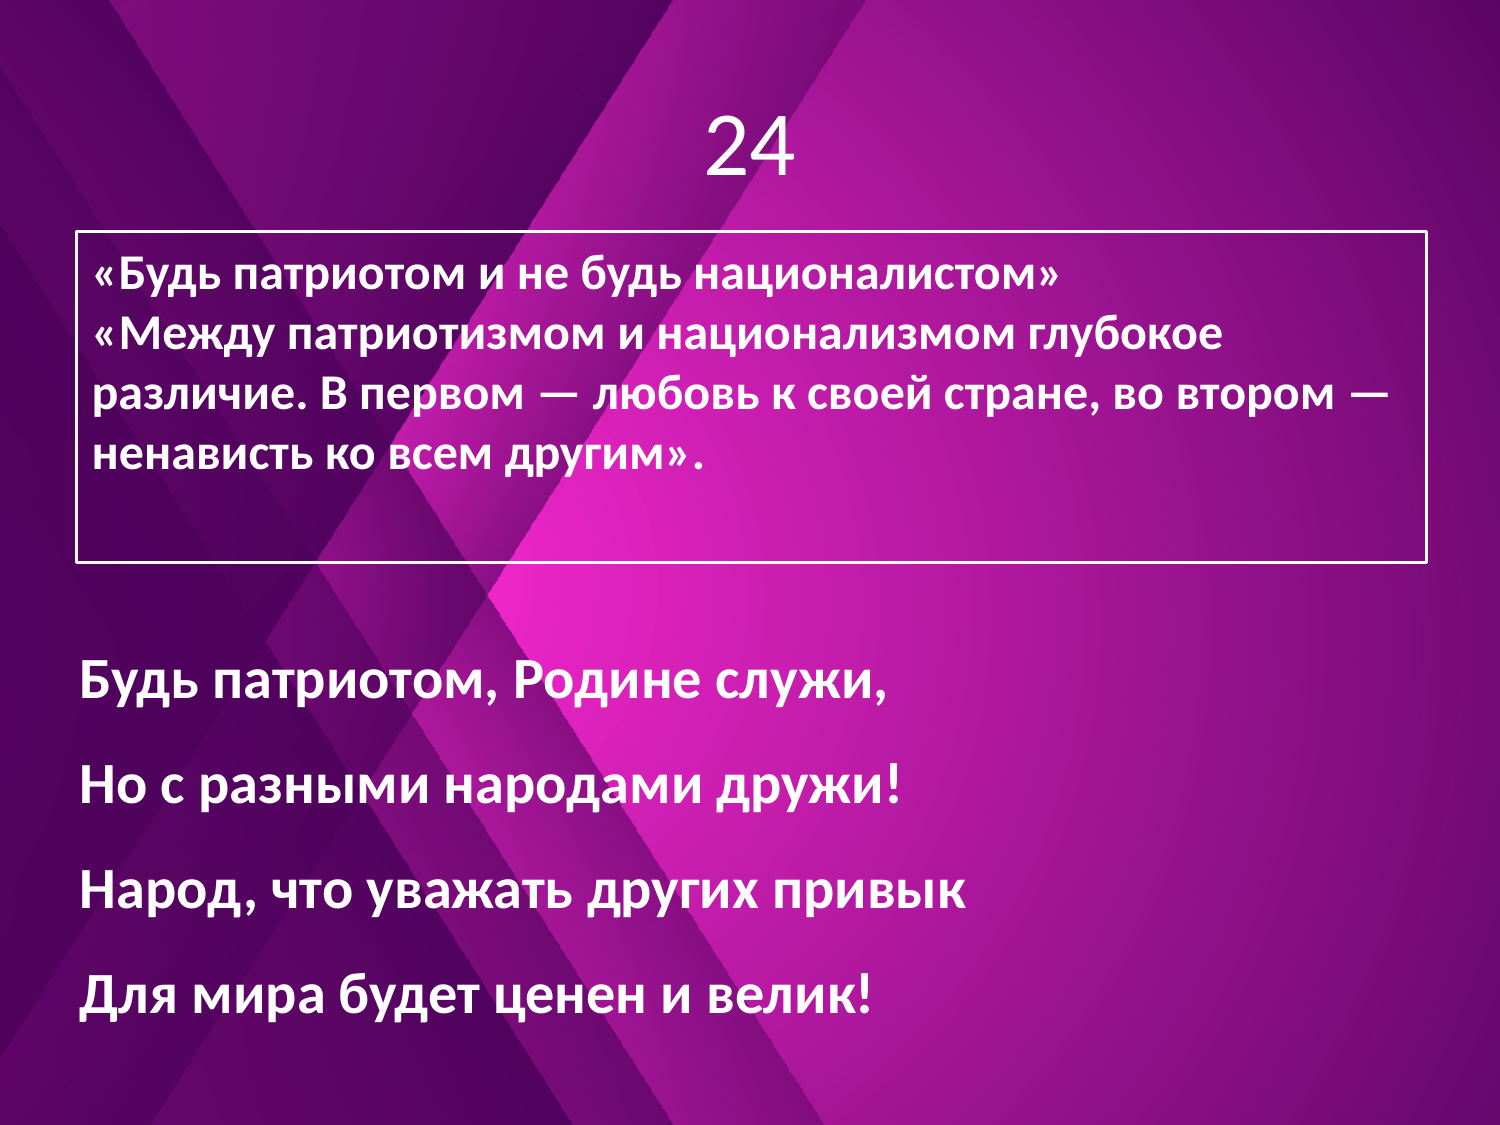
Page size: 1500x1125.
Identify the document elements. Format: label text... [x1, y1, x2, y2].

picture [0, 0, 1500, 1125]
title 24 [75, 45, 1425, 233]
list «Будь патриотом и не будь националистом» «Между патриотизмом и национализмом глубокое различие. В первом — любовь к своей стране, во втором — ненависть ко всем другим». [76, 231, 1427, 563]
text_box Будь патриотом, Родине служи, Но с разными народами дружи! Народ, что уважать других привык Для мира будет ценен и велик! [64, 597, 1447, 1033]
